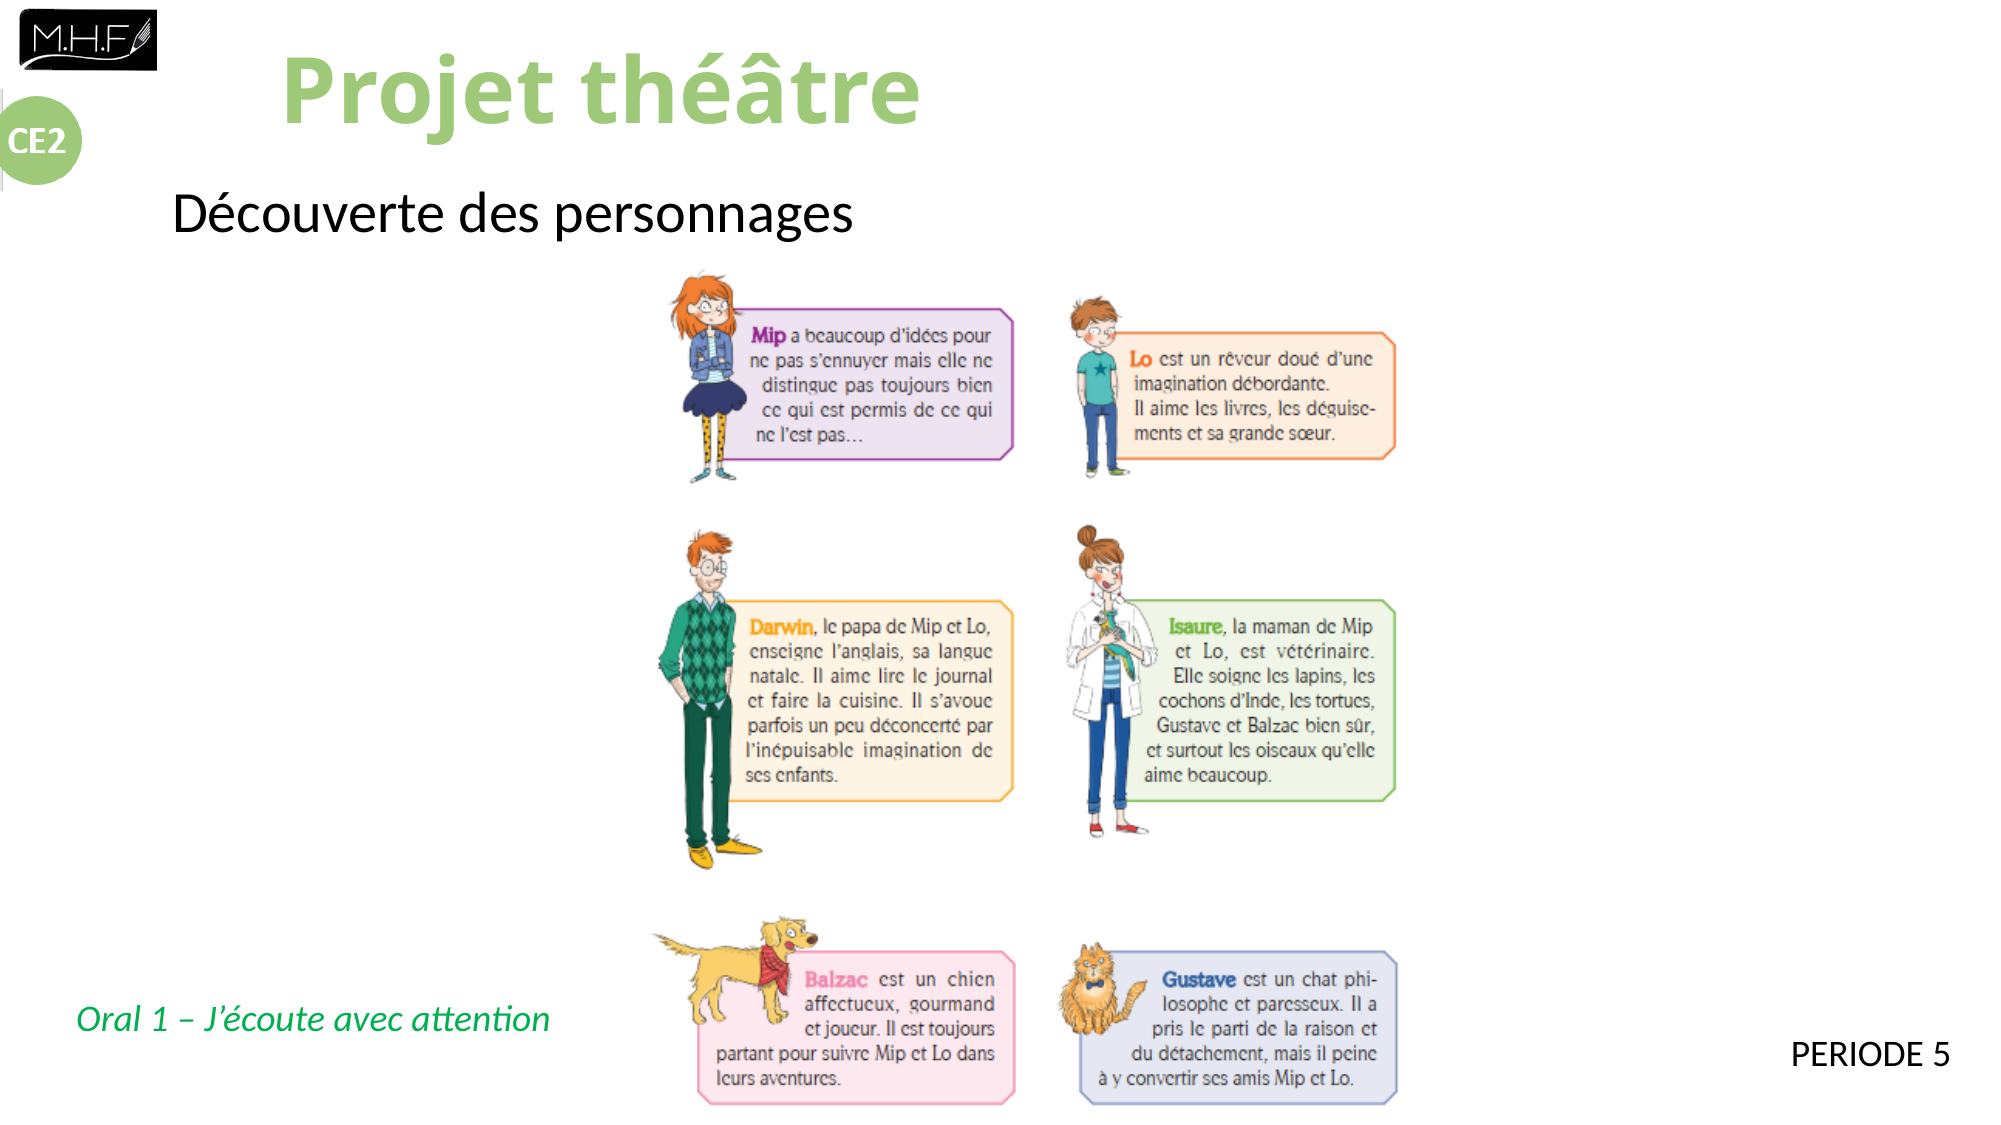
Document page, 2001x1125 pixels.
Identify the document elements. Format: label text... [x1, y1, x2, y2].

picture [645, 253, 1421, 1125]
text_box Découverte des personnages [157, 175, 887, 253]
text_box PERIODE 5 [1421, 1021, 1967, 1082]
picture [0, 89, 87, 192]
text_box Oral 1 – J’écoute avec attention [61, 986, 645, 1047]
picture [16, 7, 157, 74]
title Projet théâtre [241, 20, 1877, 169]
